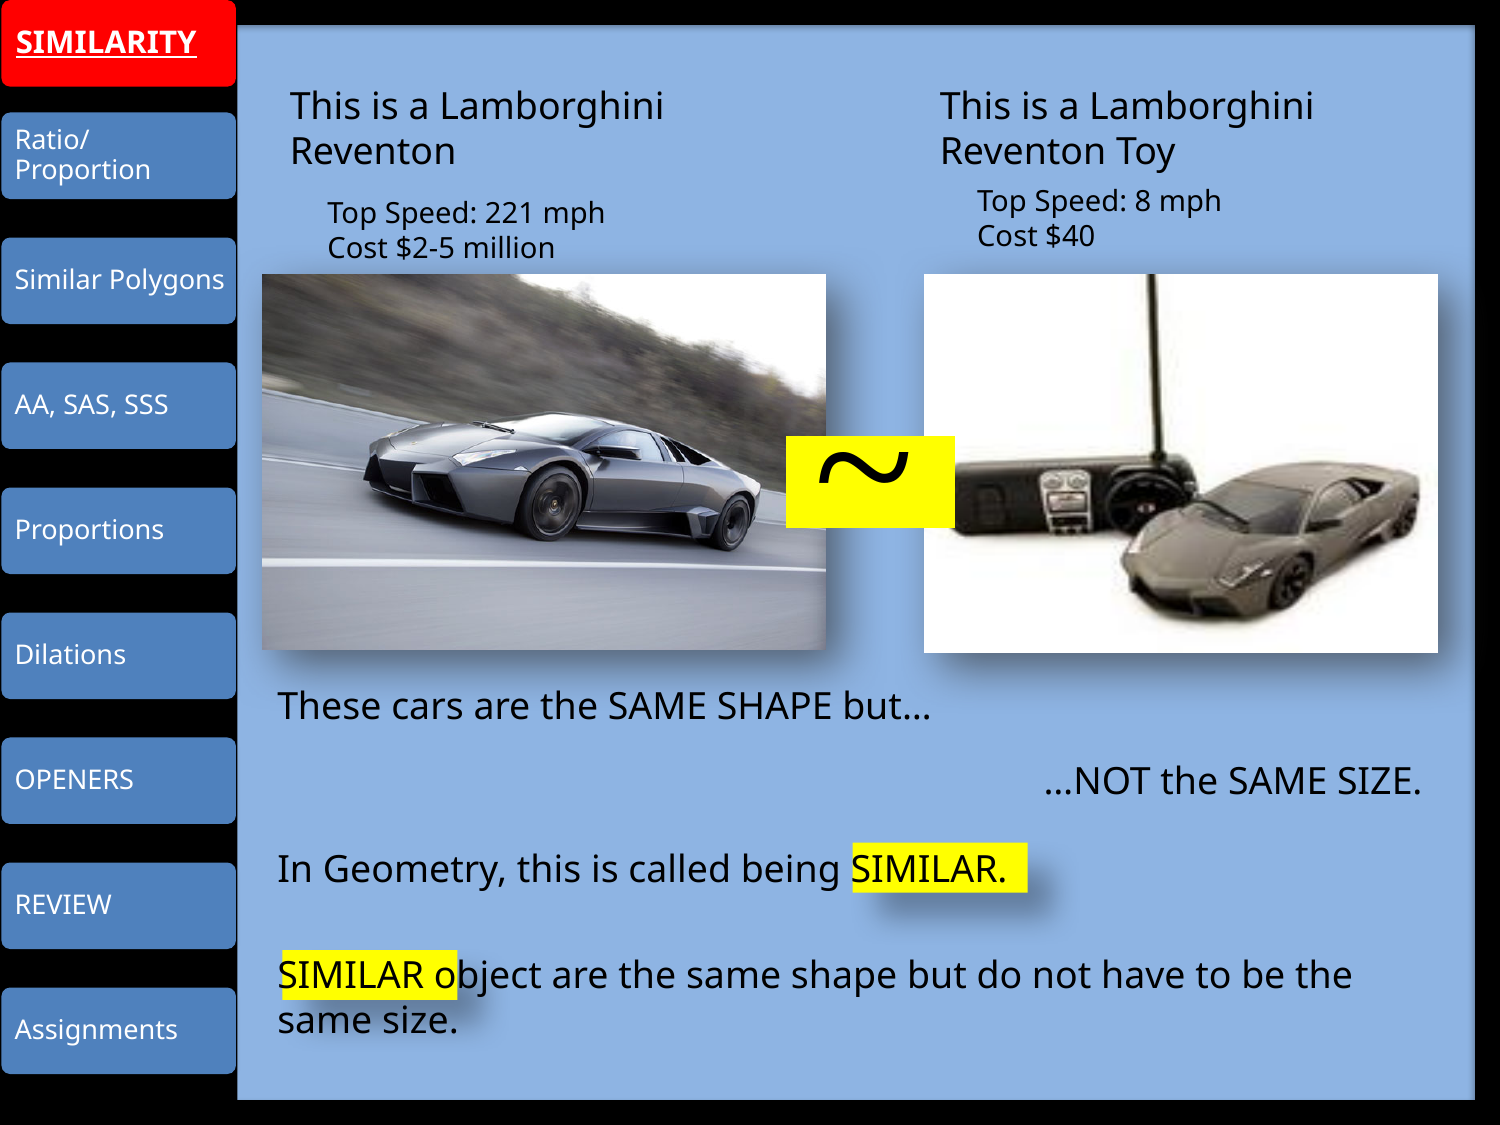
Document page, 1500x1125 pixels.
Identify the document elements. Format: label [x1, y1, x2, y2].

picture [924, 274, 1438, 653]
text_box [0, 0, 238, 1125]
text_box [238, 0, 1500, 1125]
picture [262, 274, 827, 651]
text_box [785, 435, 956, 529]
